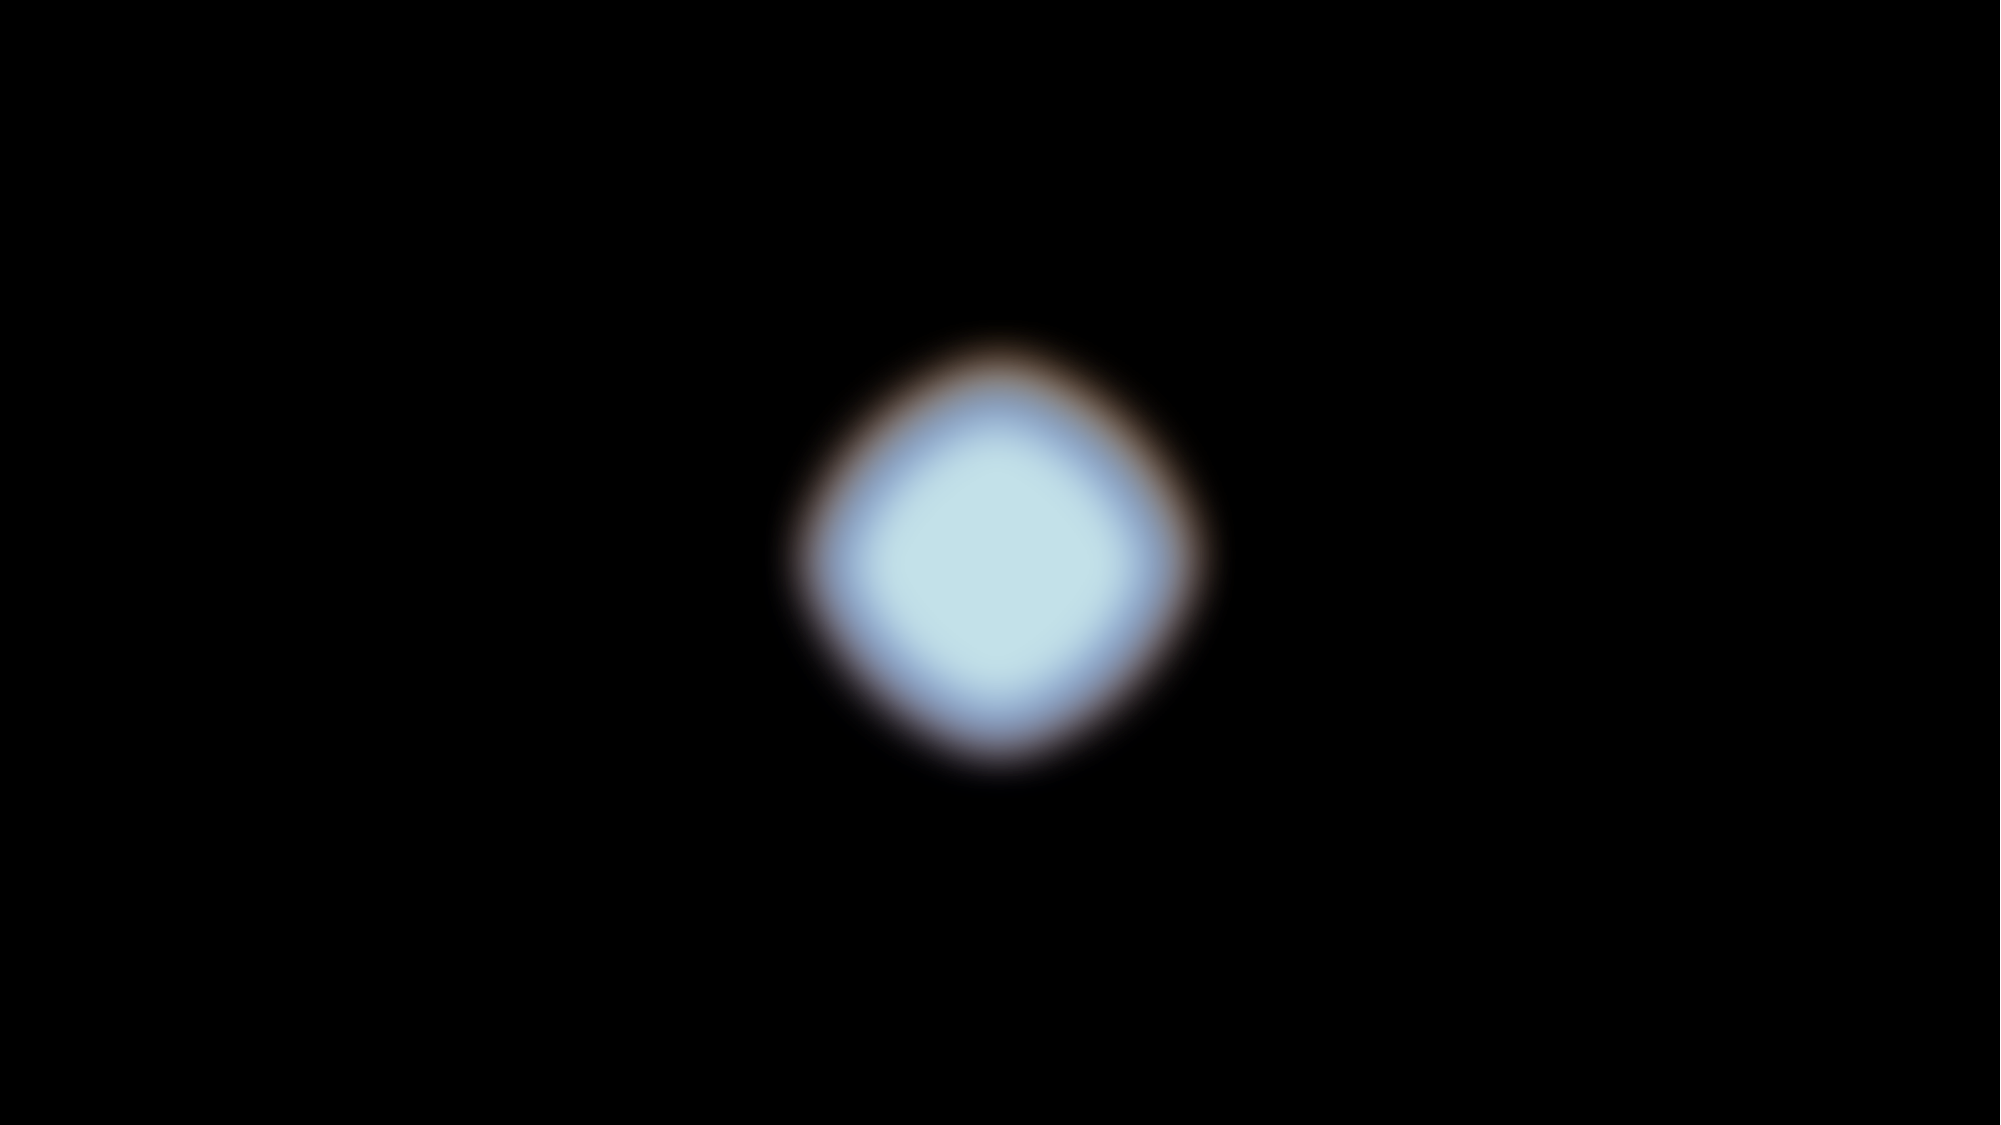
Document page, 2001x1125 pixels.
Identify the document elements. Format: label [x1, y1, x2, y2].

text_box [745, 312, 1249, 816]
